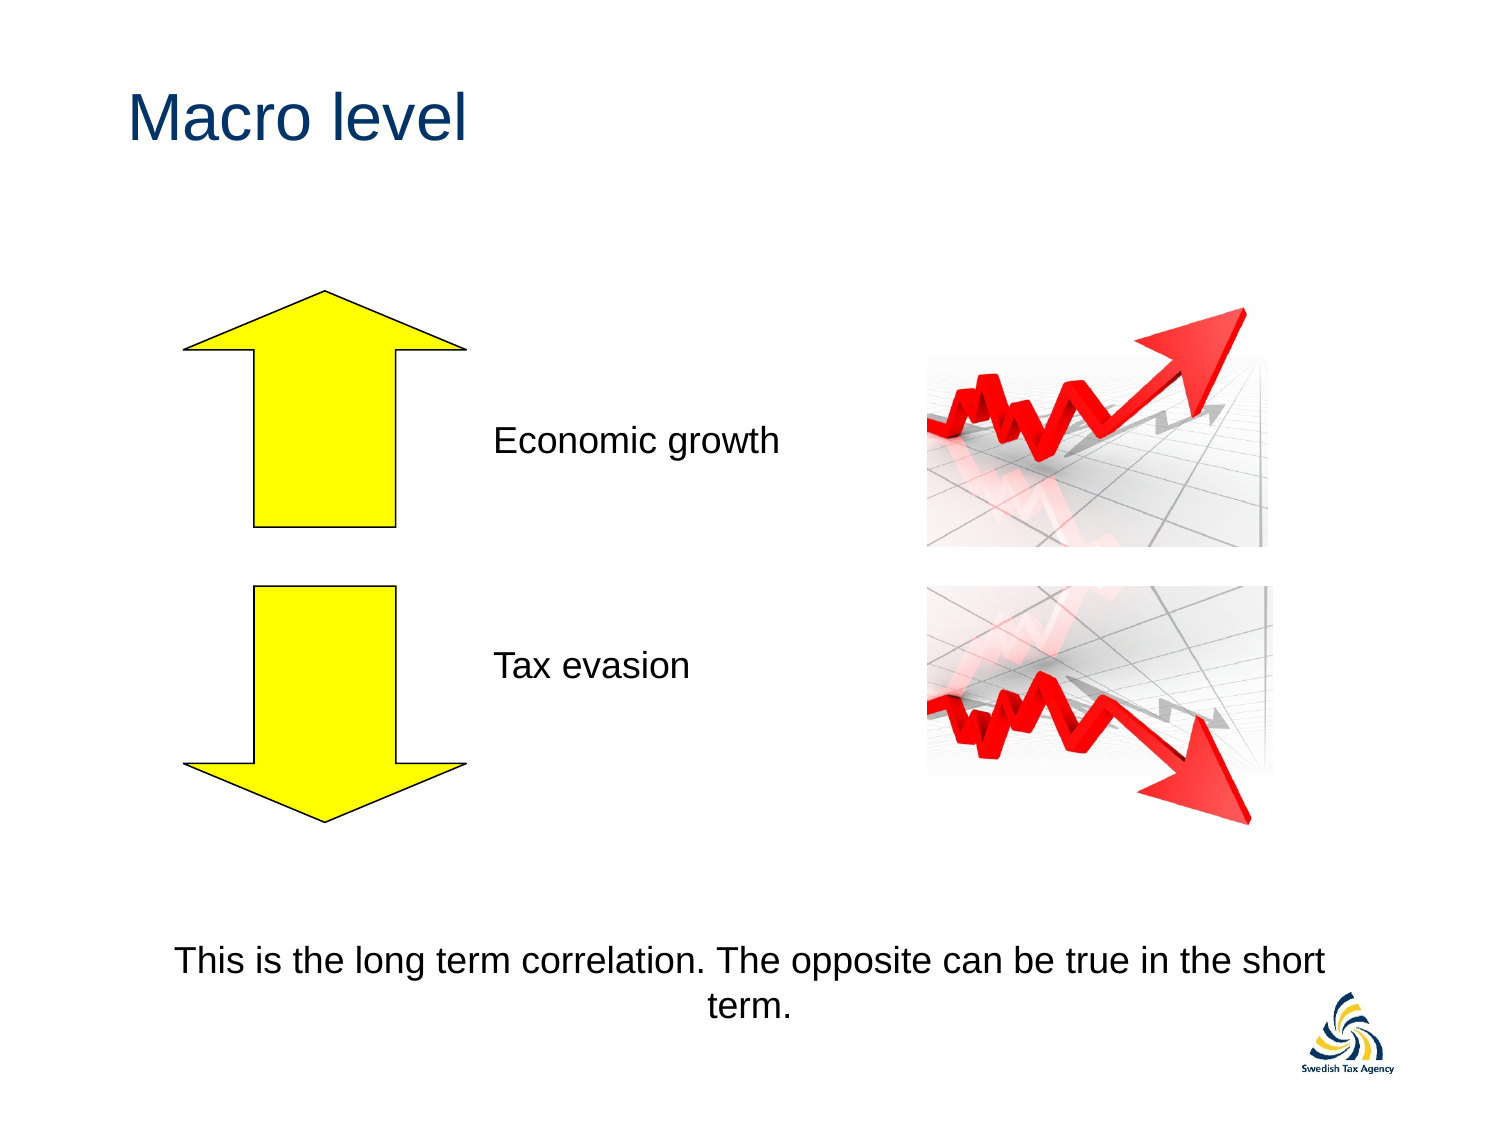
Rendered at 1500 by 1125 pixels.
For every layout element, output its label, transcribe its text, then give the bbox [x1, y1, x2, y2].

text_box This is the long term correlation. The opposite can be true in the short term. [147, 928, 1353, 1034]
text_box [183, 586, 467, 823]
text_box [183, 290, 467, 528]
text_box Economic growth [478, 408, 921, 469]
title Macro level [112, 66, 1388, 254]
text_box Tax evasion [478, 633, 921, 693]
picture [926, 290, 1268, 547]
picture [1302, 992, 1394, 1074]
picture [926, 585, 1273, 842]
